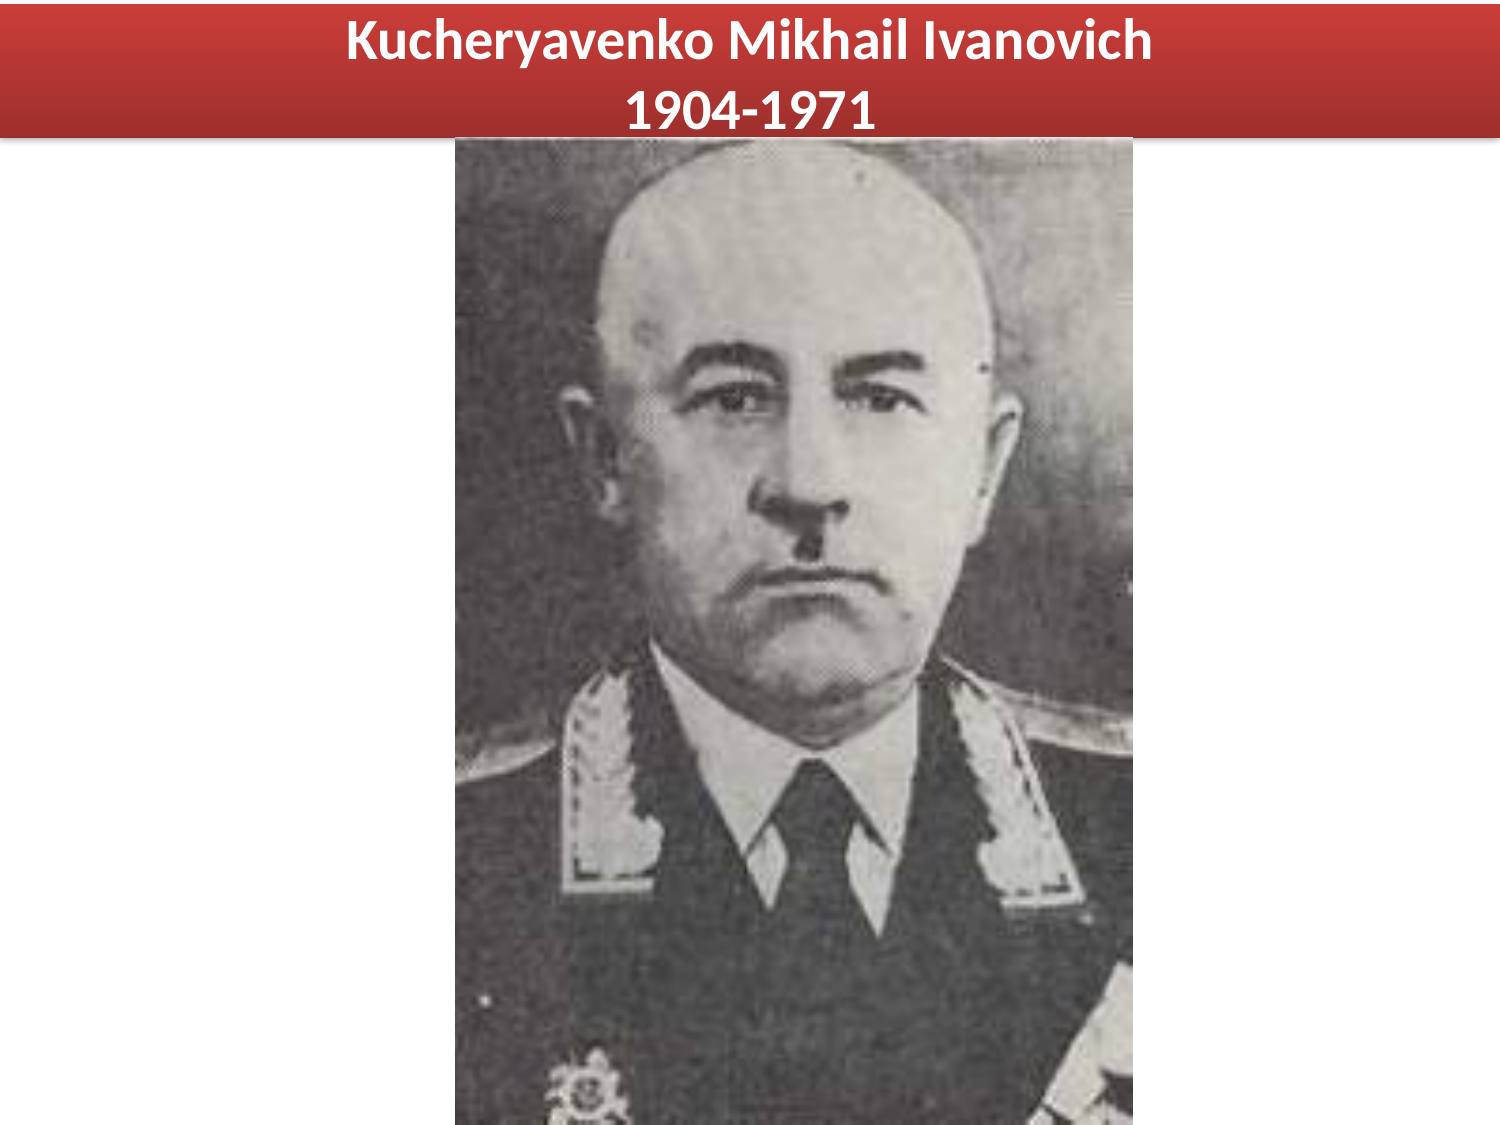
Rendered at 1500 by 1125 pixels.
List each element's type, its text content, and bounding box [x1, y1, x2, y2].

title Kucheryavenko Mikhail Ivanovich 1904-1971 [0, 4, 1500, 138]
picture [455, 136, 1133, 1125]
